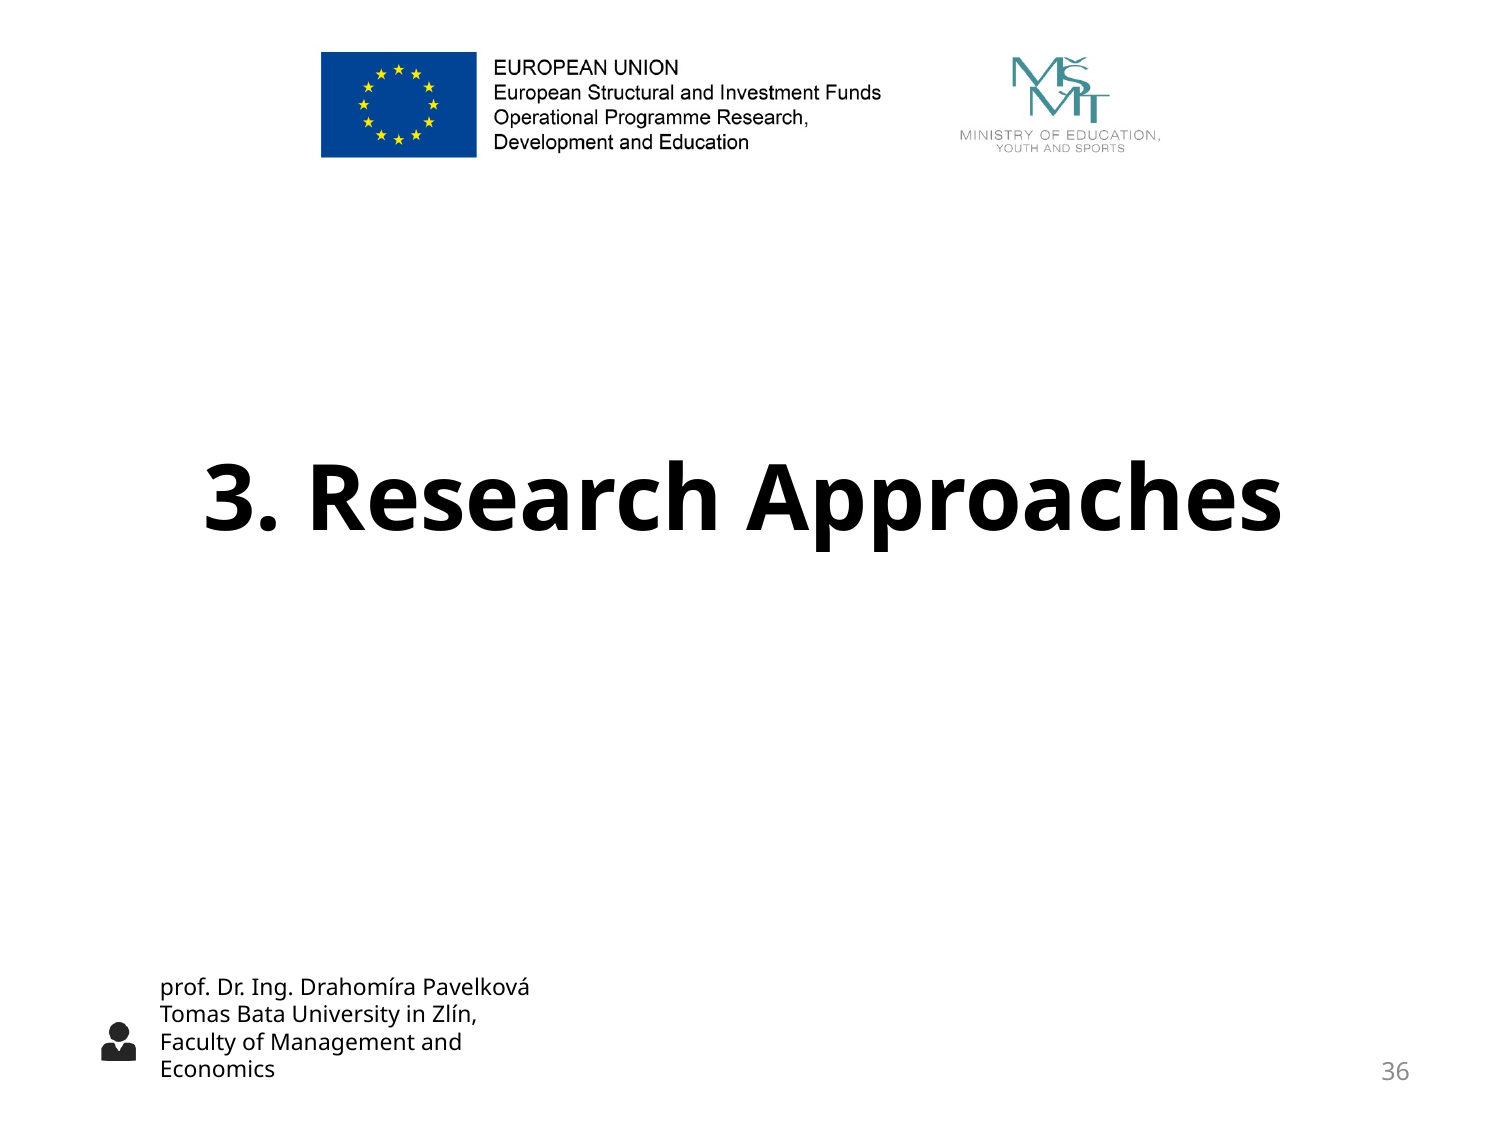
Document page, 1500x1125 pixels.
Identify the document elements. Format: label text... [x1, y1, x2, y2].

picture [268, 0, 1212, 210]
title 3. Research Approaches [112, 373, 1376, 615]
slide_number 36 [1074, 1042, 1425, 1103]
footer prof. Dr. Ing. Drahomíra Pavelková Tomas Bata University in Zlín, Faculty of Management and Economics [145, 999, 597, 1083]
picture [101, 1021, 136, 1062]
